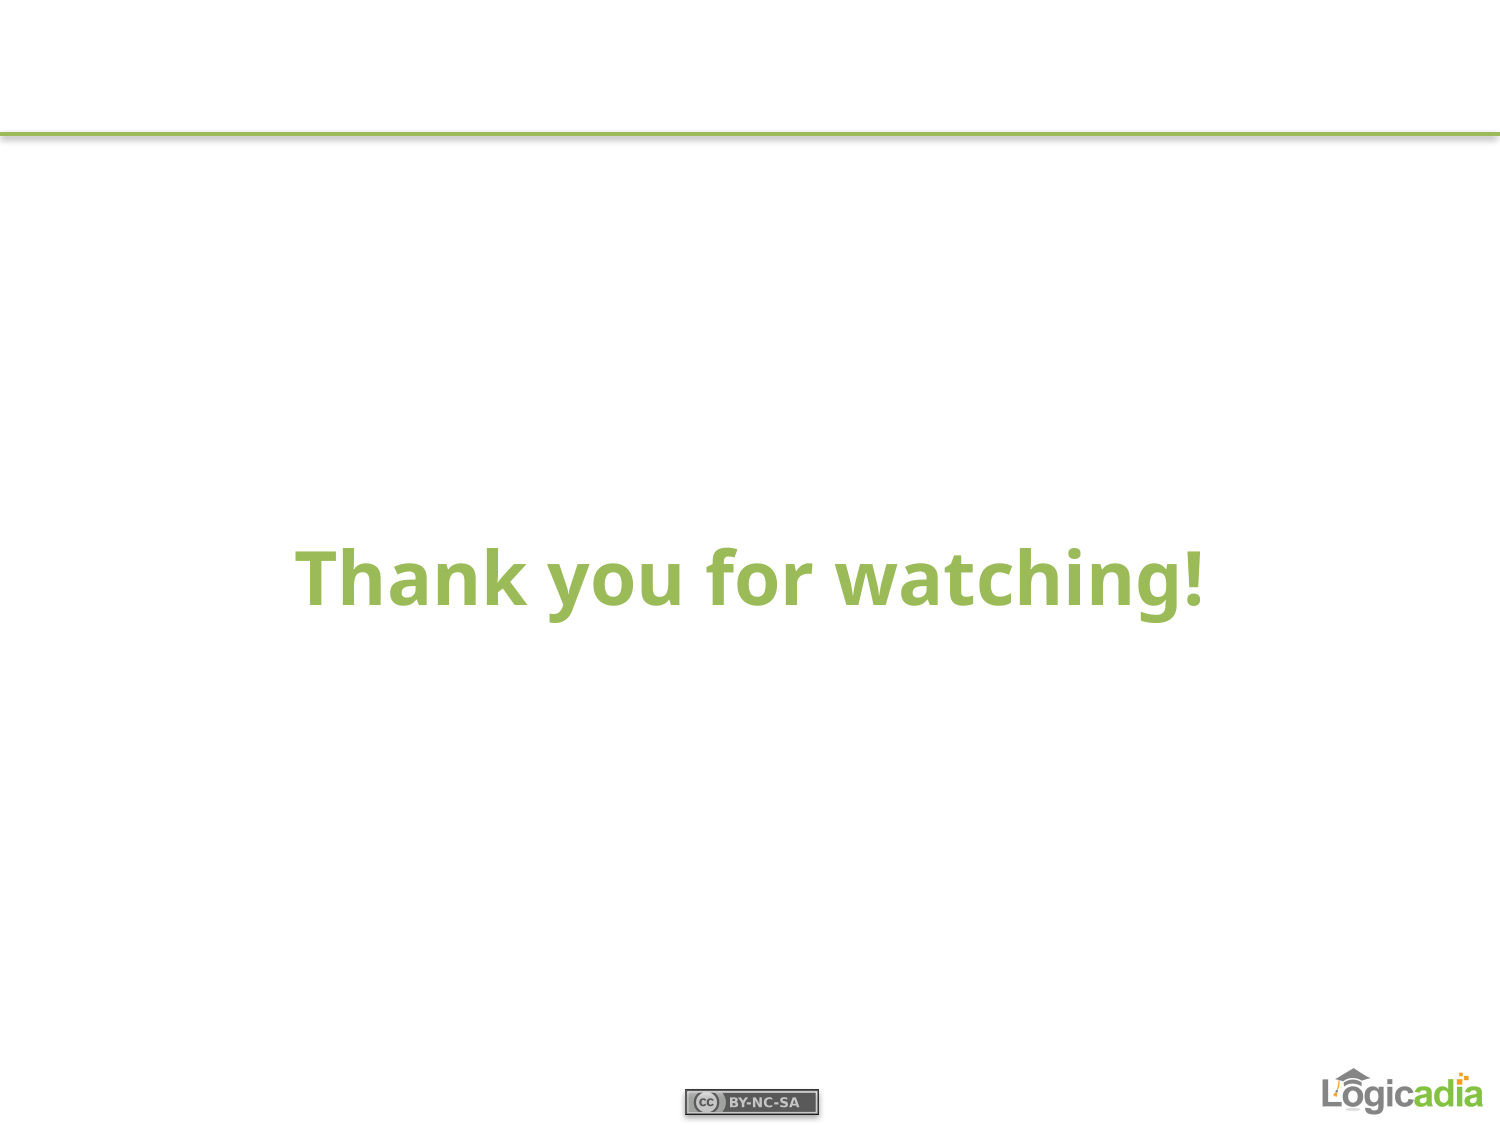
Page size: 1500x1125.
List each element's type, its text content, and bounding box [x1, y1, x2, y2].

text_box Thank you for watching! [74, 523, 1425, 629]
picture [1314, 1061, 1490, 1123]
